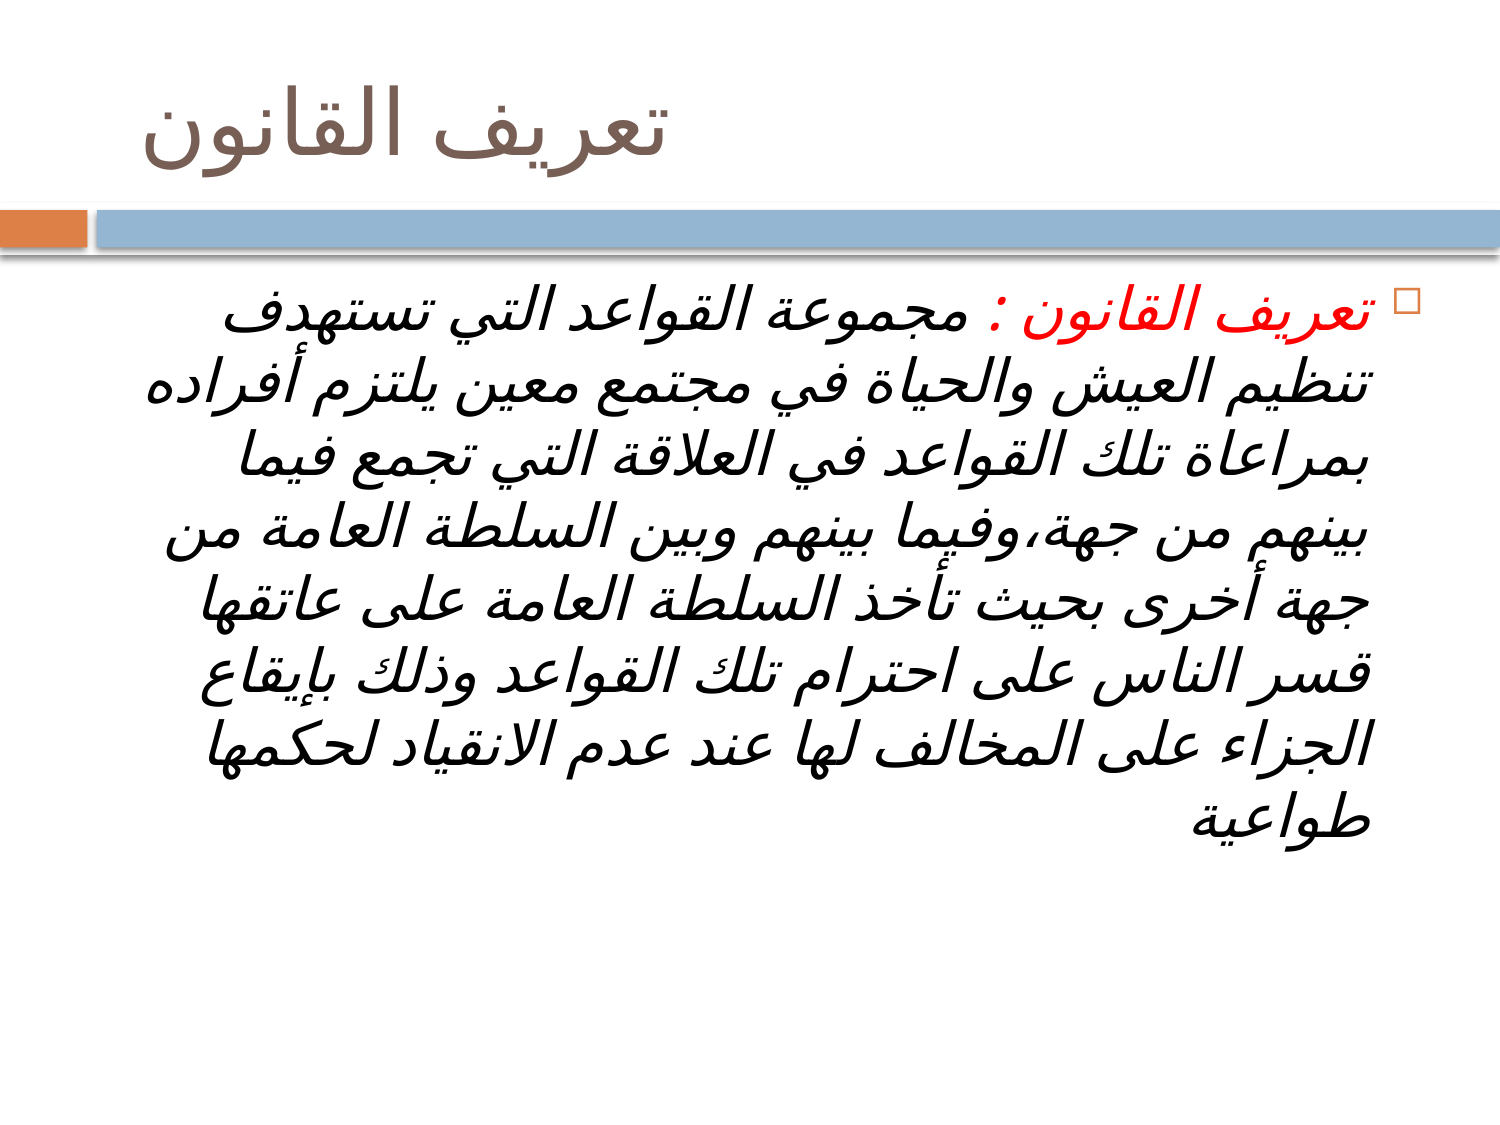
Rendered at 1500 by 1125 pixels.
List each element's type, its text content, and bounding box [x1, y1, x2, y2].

list تعريف القانون : مجموعة القواعد التي تستهدف تنظيم العيش والحياة في مجتمع معين يلتزم أفراده بمراعاة تلك القواعد في العلاقة التي تجمع فيما بينهم من جهة،وفيما بينهم وبين السلطة العامة من جهة أخرى بحيث تأخذ السلطة العامة على عاتقها قسر الناس على احترام تلك القواعد وذلك بإيقاع الجزاء على المخالف لها عند عدم الانقياد لحكمها طواعية [100, 262, 1438, 1000]
title تعريف القانون [100, 37, 1438, 200]
